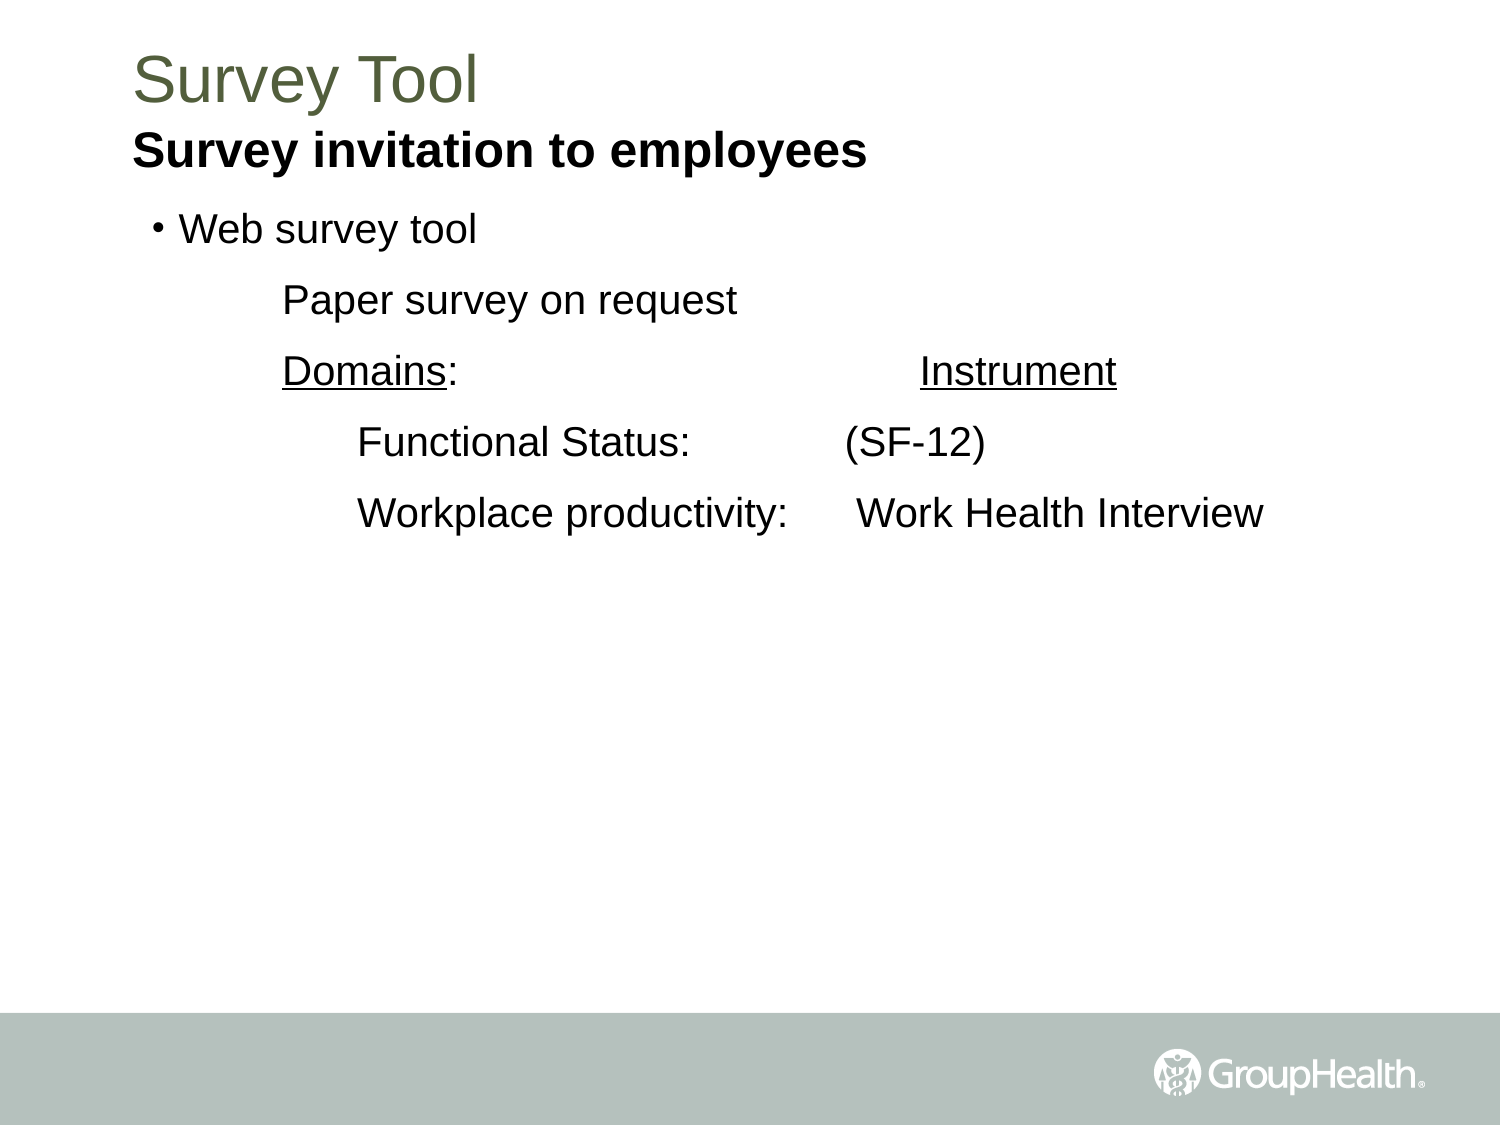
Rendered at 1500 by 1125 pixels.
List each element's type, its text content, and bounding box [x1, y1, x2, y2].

picture [0, 0, 1500, 1125]
title Survey Tool [132, 12, 1397, 116]
list Survey invitation to employees Web survey tool Paper survey on request Domains: Instrument Functional Status: (SF-12) Workplace productivity: Work Health Interview [131, 116, 1409, 851]
